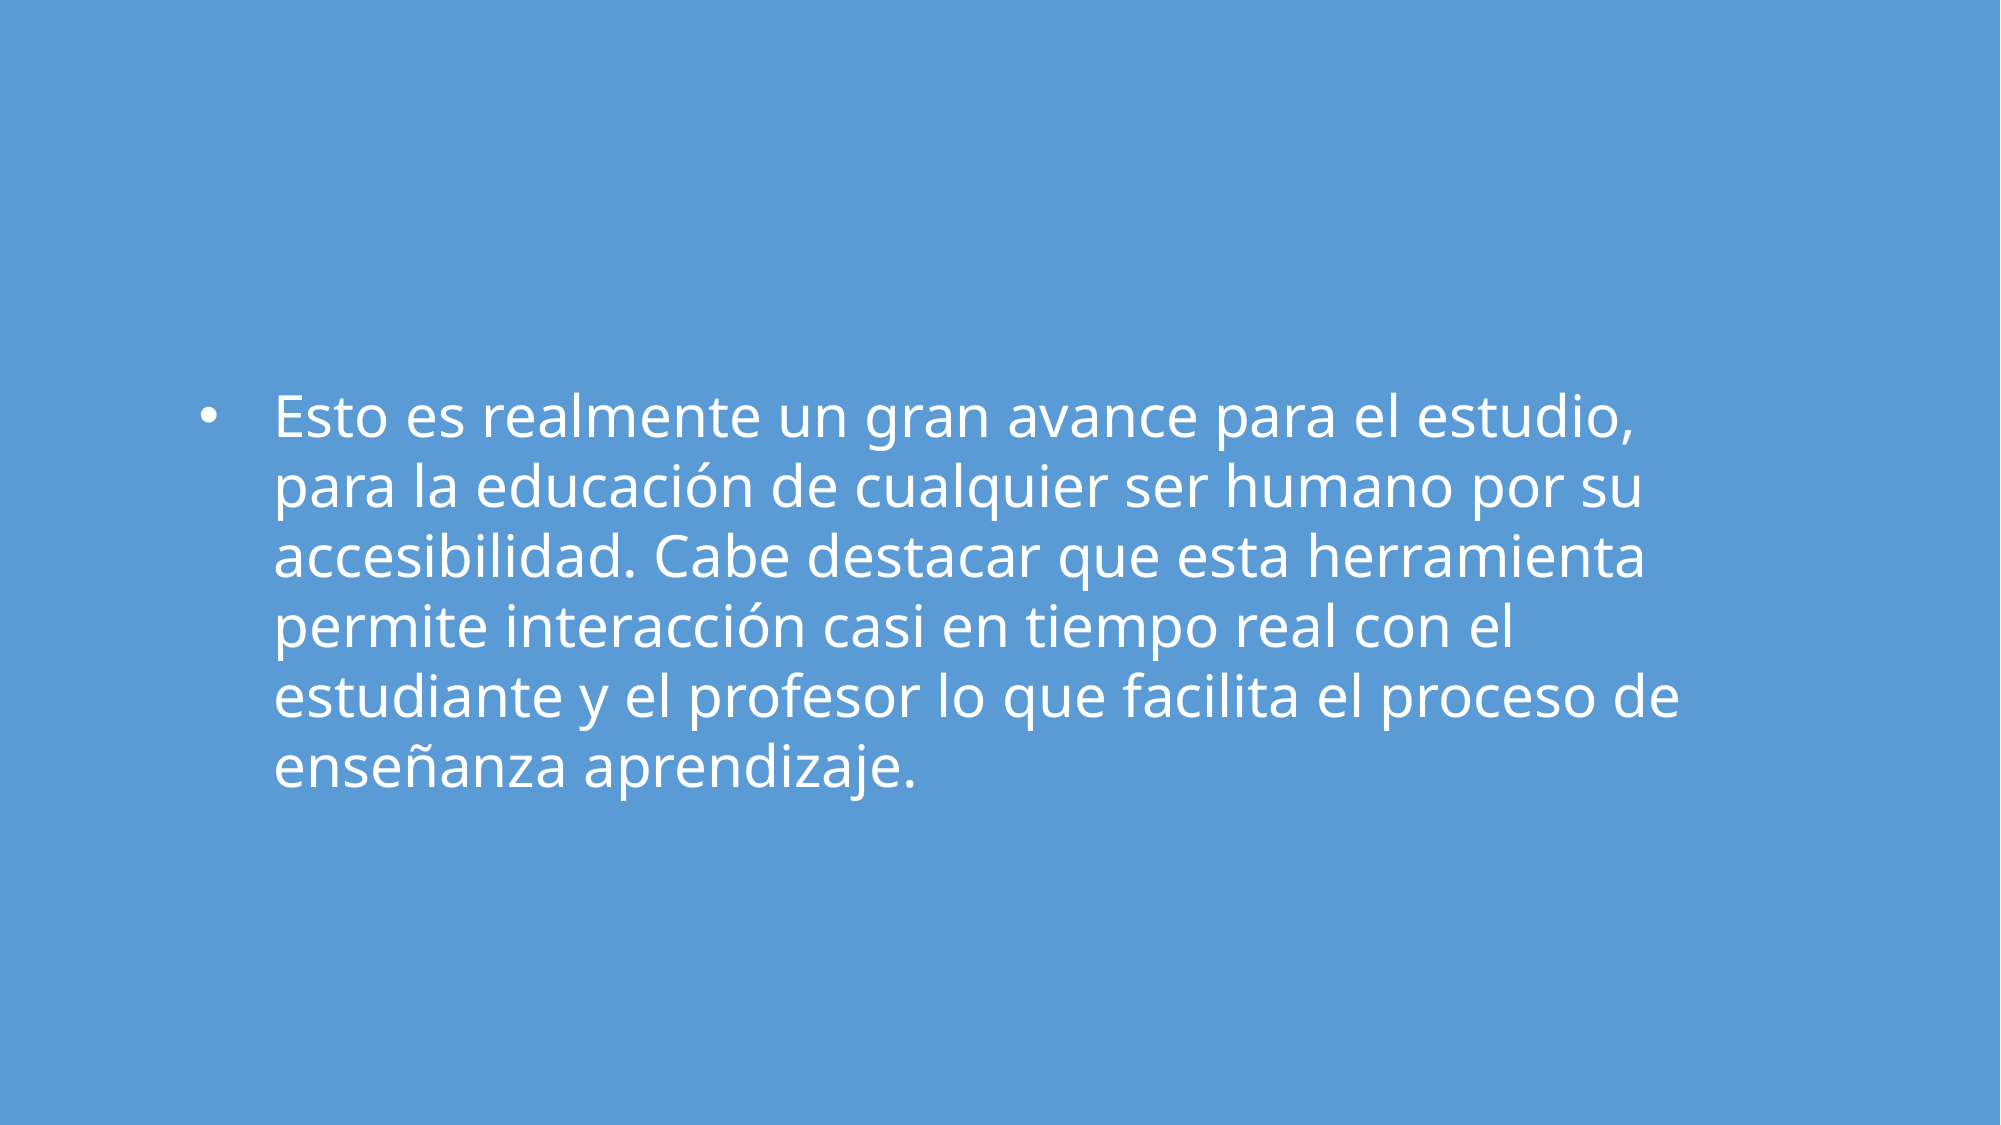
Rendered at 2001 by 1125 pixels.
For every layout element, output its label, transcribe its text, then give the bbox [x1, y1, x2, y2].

text_box Esto es realmente un gran avance para el estudio, para la educación de cualquier ser humano por su accesibilidad. Cabe destacar que esta herramienta permite interacción casi en tiempo real con el estudiante y el profesor lo que facilita el proceso de enseñanza aprendizaje. [183, 371, 1773, 807]
